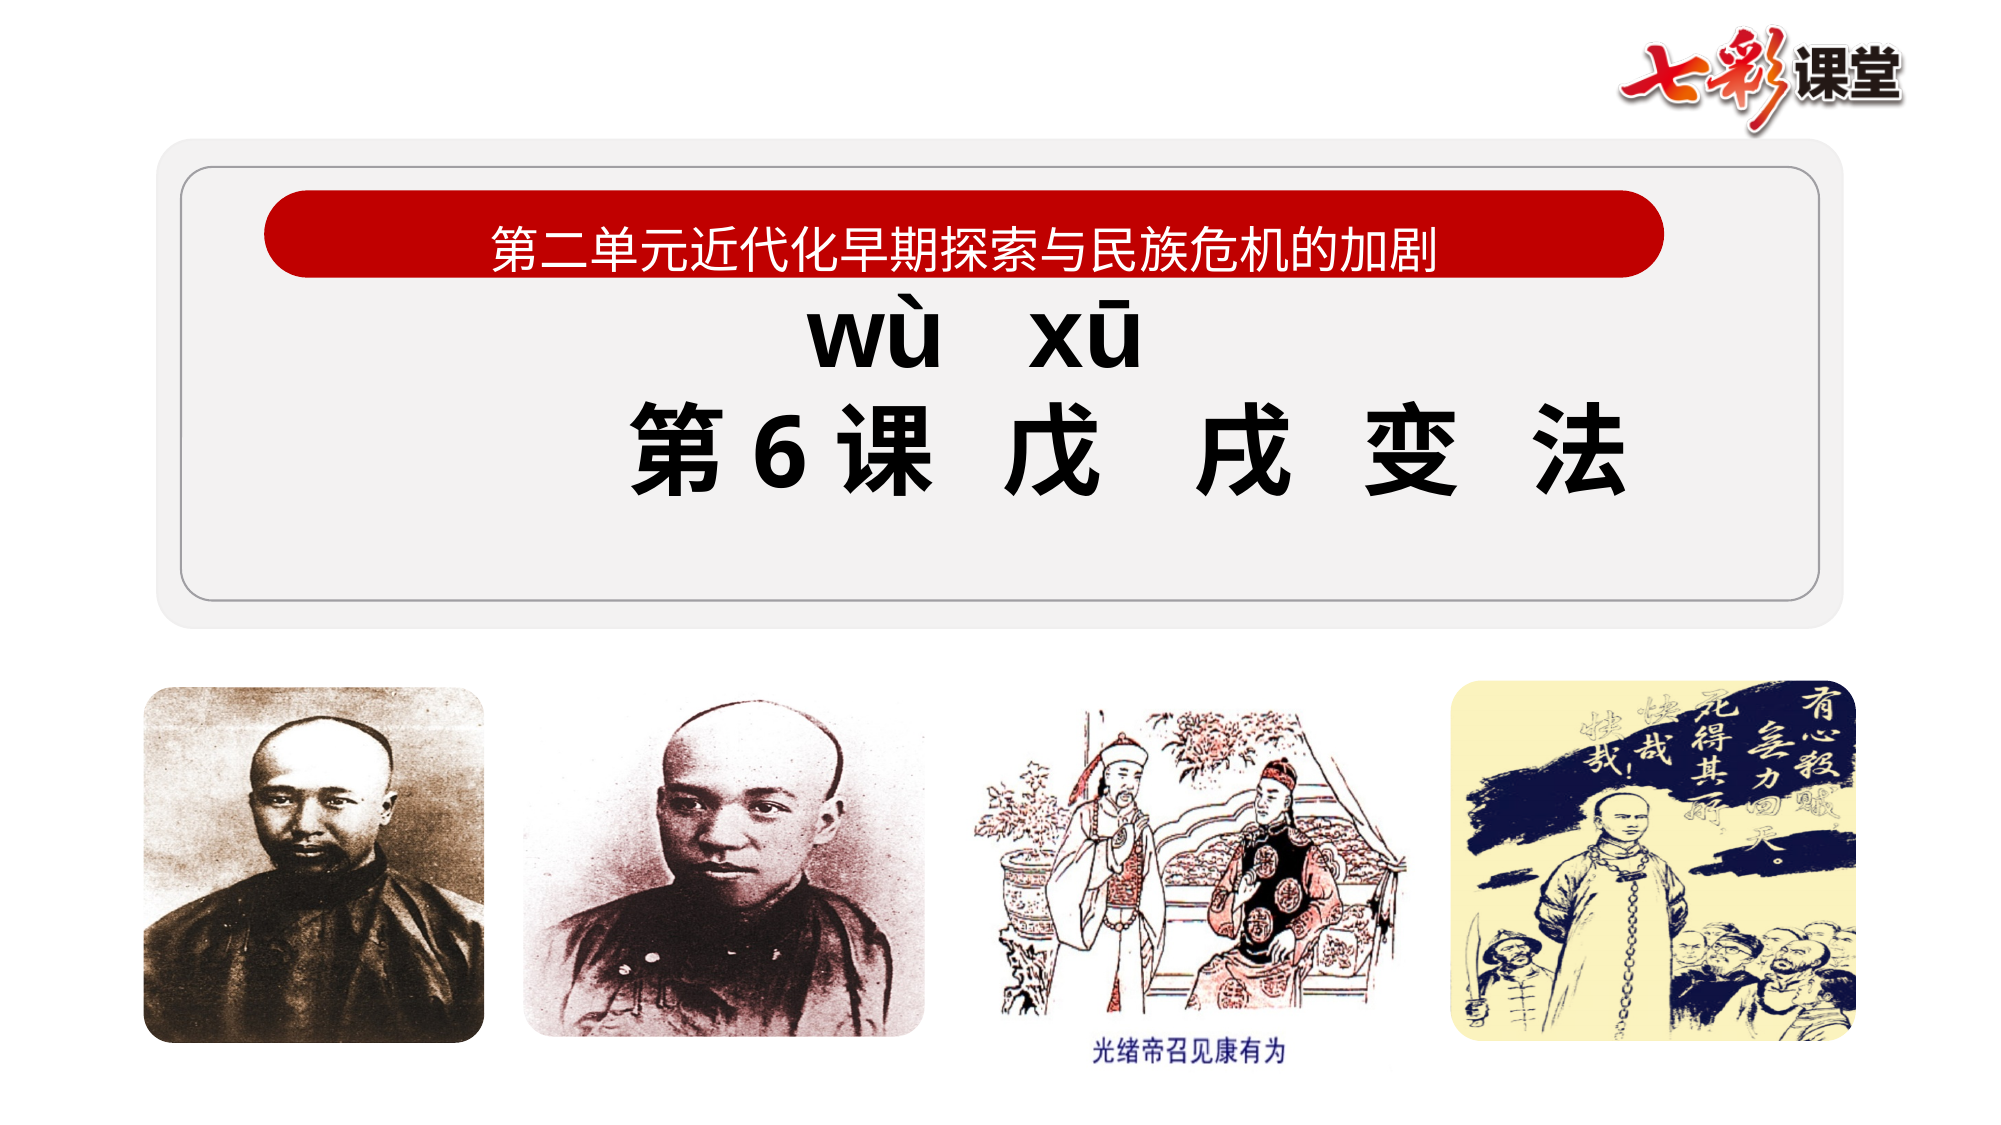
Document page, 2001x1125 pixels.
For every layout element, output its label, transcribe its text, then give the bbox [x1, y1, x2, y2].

text_box [179, 165, 1821, 602]
picture [955, 686, 1423, 1090]
picture [1450, 680, 1857, 1042]
picture [143, 686, 485, 1044]
text_box [156, 138, 1844, 629]
picture [522, 691, 926, 1038]
text_box wù xū [792, 260, 1286, 380]
picture [1614, 20, 1911, 140]
text_box 第6课 戊 戌 变 法 [612, 380, 1646, 516]
